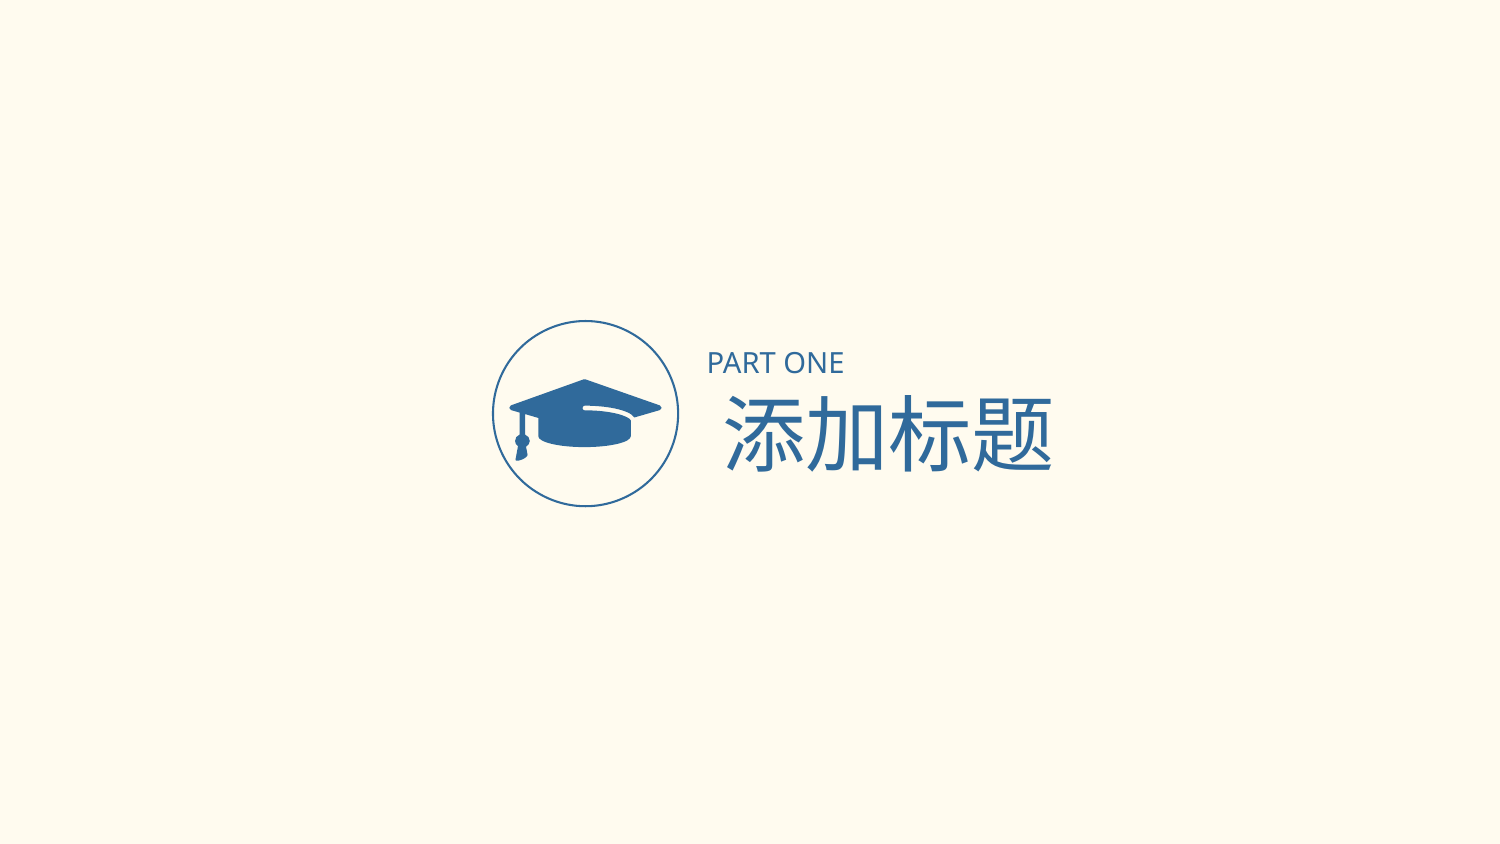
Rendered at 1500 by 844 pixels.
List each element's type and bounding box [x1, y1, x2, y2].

text_box [492, 321, 679, 507]
text_box [643, 336, 1134, 491]
